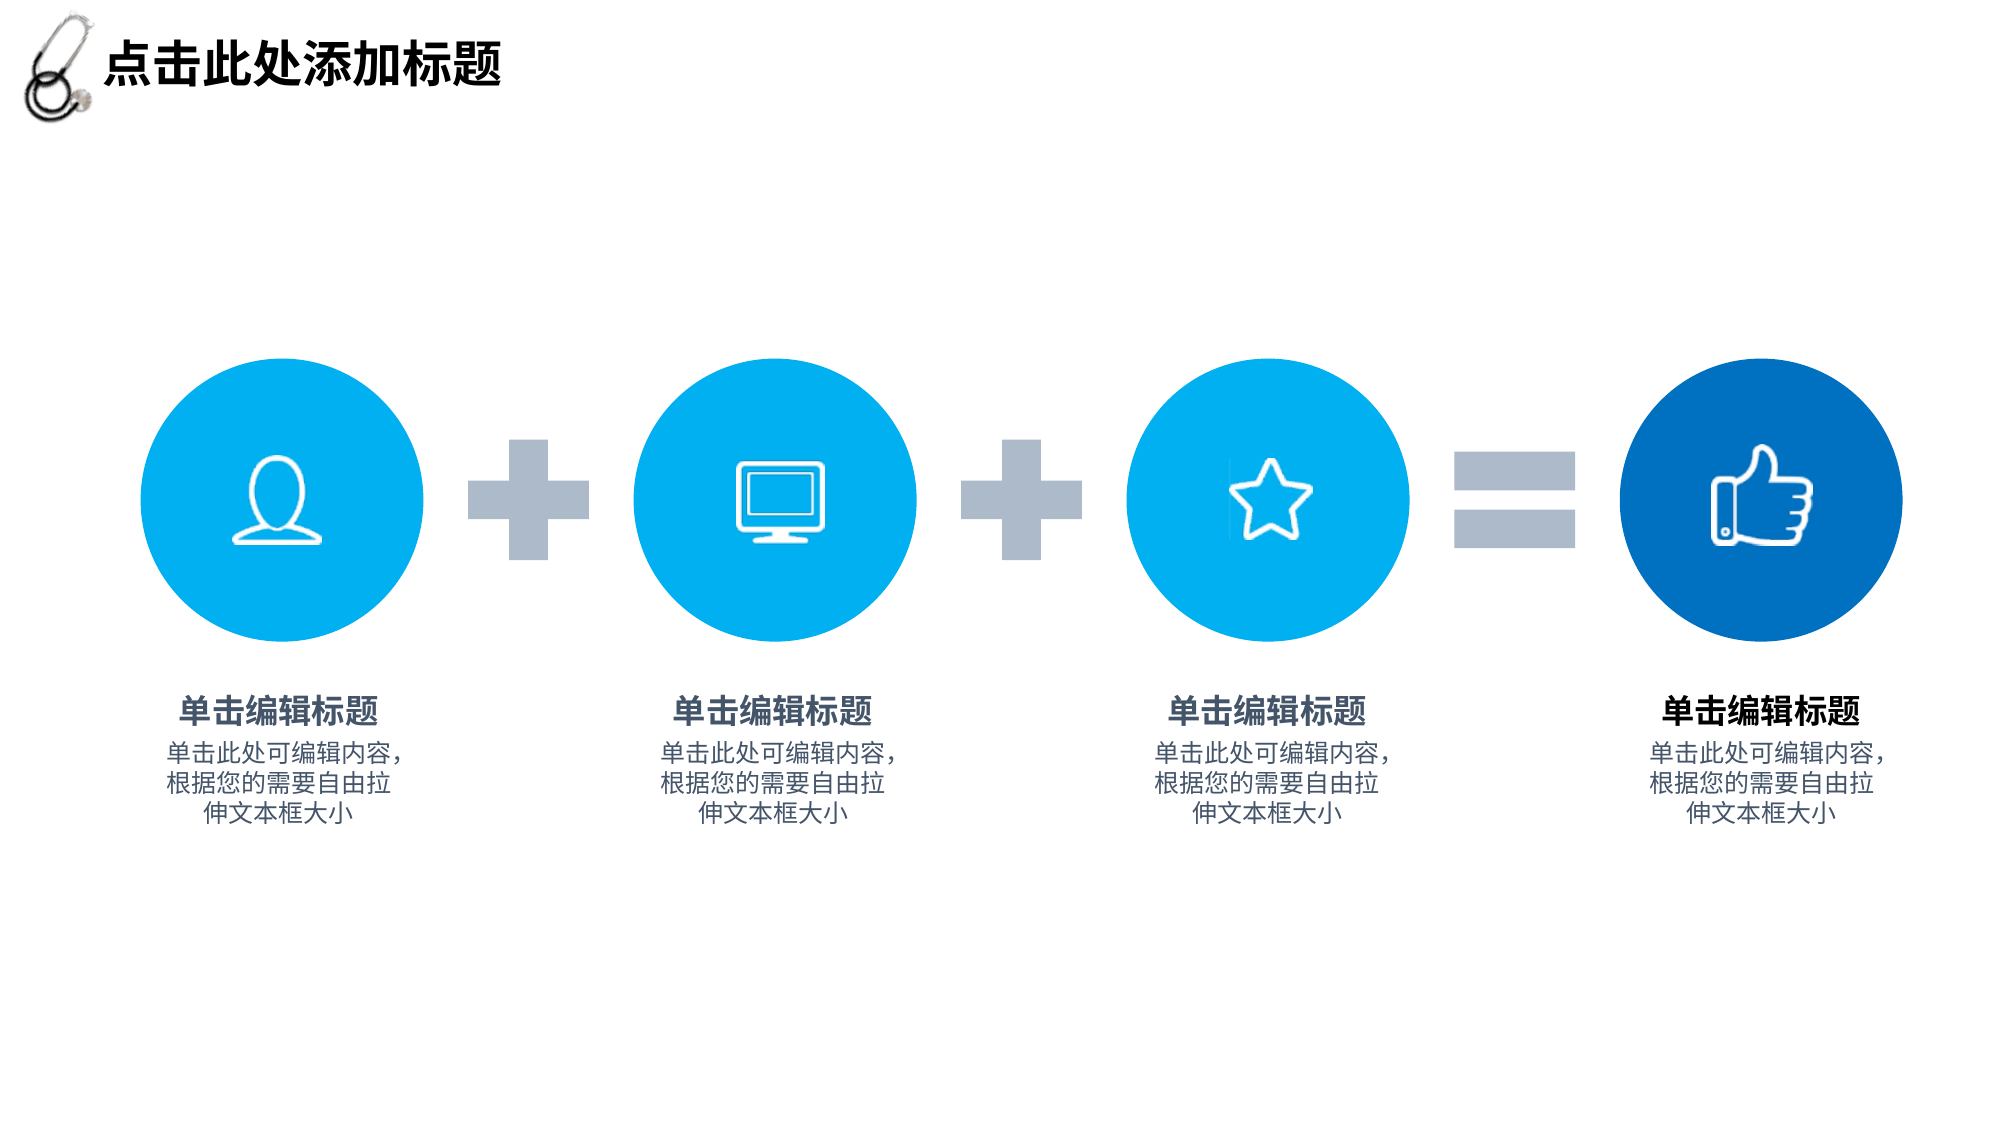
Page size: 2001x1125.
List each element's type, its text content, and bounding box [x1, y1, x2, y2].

text_box 单击此处可编辑内容，根据您的需要自由拉伸文本框大小 [1641, 737, 1882, 828]
picture [233, 456, 321, 544]
text_box 单击此处可编辑内容，根据您的需要自由拉伸文本框大小 [159, 737, 399, 828]
picture [1711, 444, 1813, 547]
text_box [961, 439, 1082, 561]
text_box 点击此处添加标题 [116, 24, 523, 100]
picture [1230, 459, 1312, 539]
text_box 单击编辑标题 [580, 690, 965, 731]
text_box [1126, 358, 1410, 642]
picture [737, 461, 824, 543]
text_box [140, 358, 424, 642]
text_box [1619, 358, 1903, 642]
text_box 单击此处可编辑内容，根据您的需要自由拉伸文本框大小 [653, 737, 893, 828]
text_box [468, 439, 589, 561]
text_box 单击编辑标题 [86, 690, 471, 731]
text_box 单击此处可编辑内容，根据您的需要自由拉伸文本框大小 [1147, 737, 1388, 828]
picture [0, 0, 136, 145]
text_box [1454, 451, 1576, 491]
text_box 单击编辑标题 [1569, 690, 1954, 731]
text_box [1454, 509, 1576, 549]
text_box 单击编辑标题 [1075, 690, 1459, 731]
text_box [633, 358, 917, 642]
